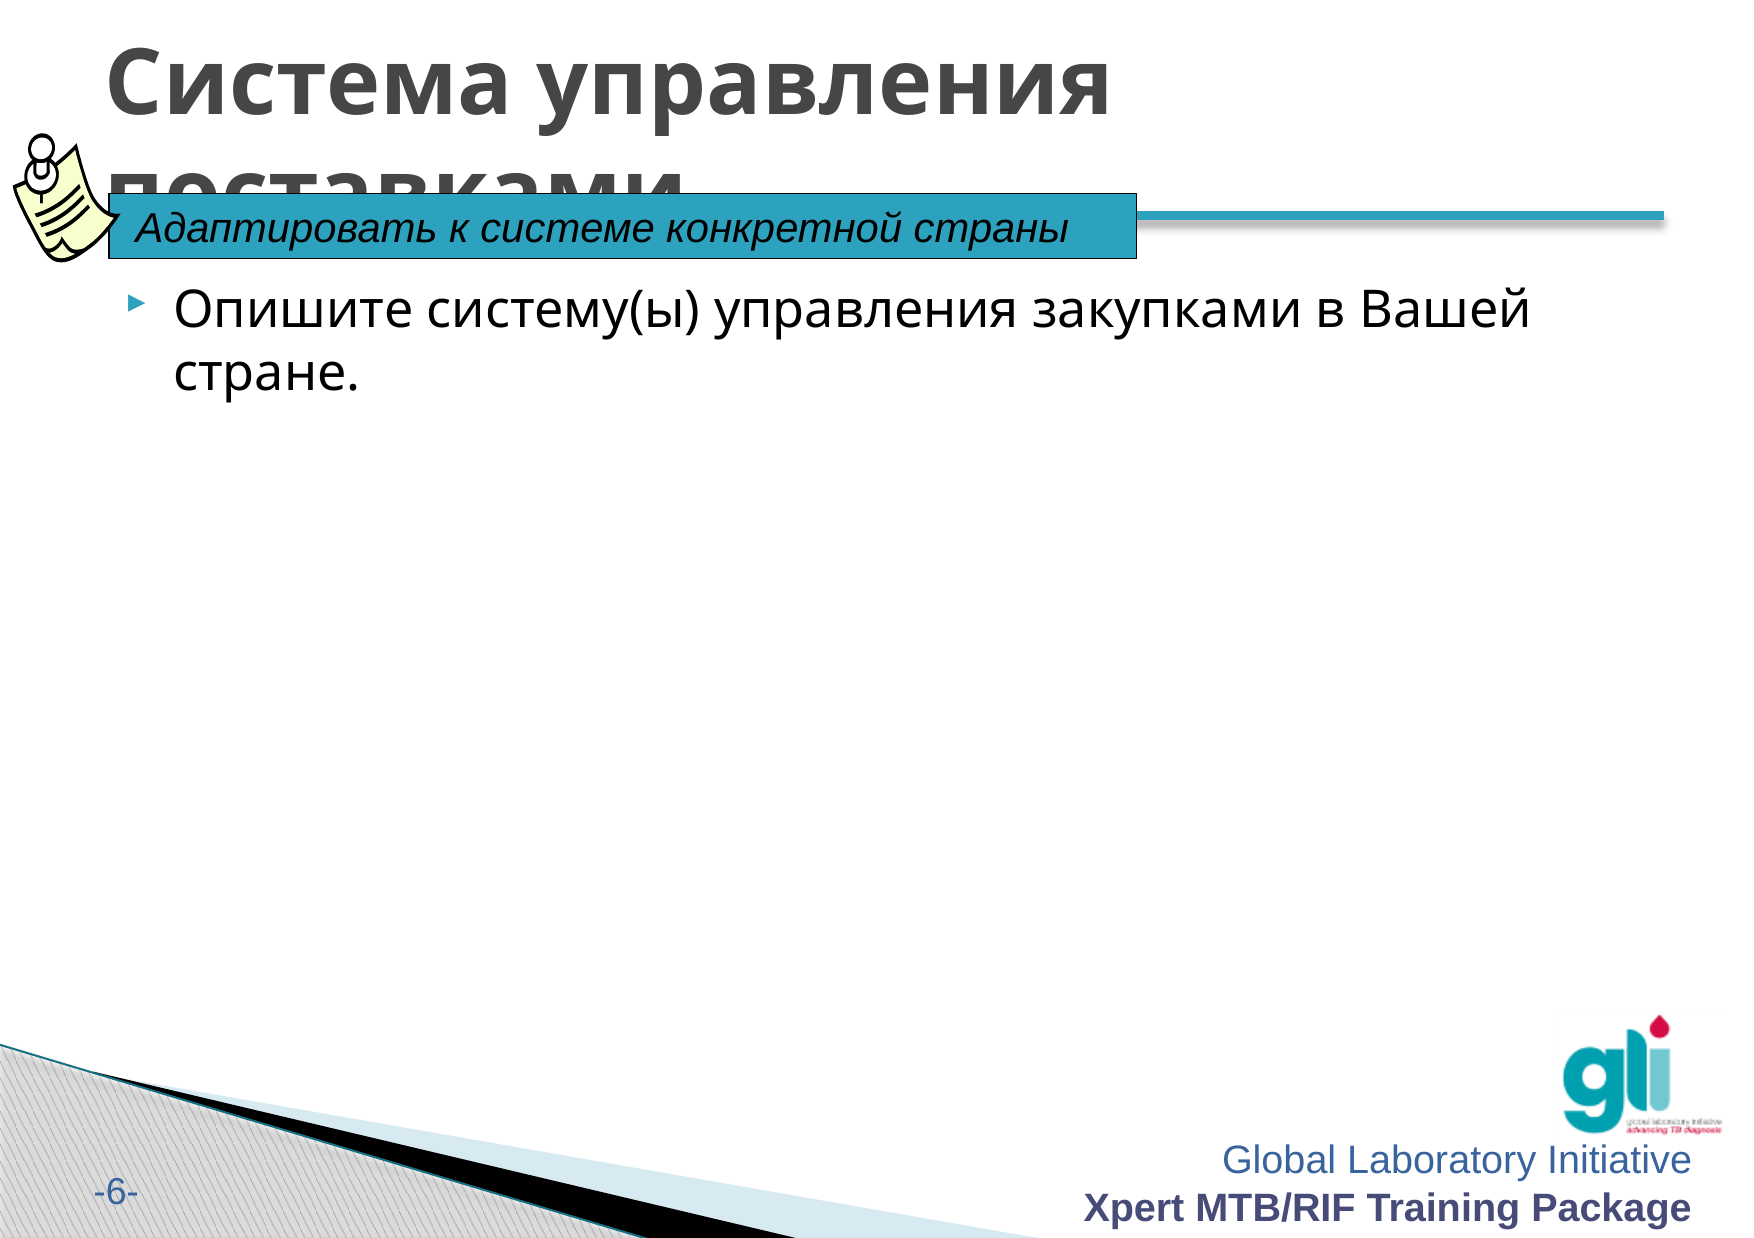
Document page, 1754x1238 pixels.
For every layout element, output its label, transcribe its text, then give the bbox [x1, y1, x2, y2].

title Система управления поставками [87, 49, 1666, 216]
text_box Адаптировать к системе конкретной страны [126, 193, 1184, 259]
picture [1553, 1011, 1727, 1139]
list Опишите систему(ы) управления закупками в Вашей стране. [87, 267, 1666, 996]
picture [12, 132, 121, 265]
